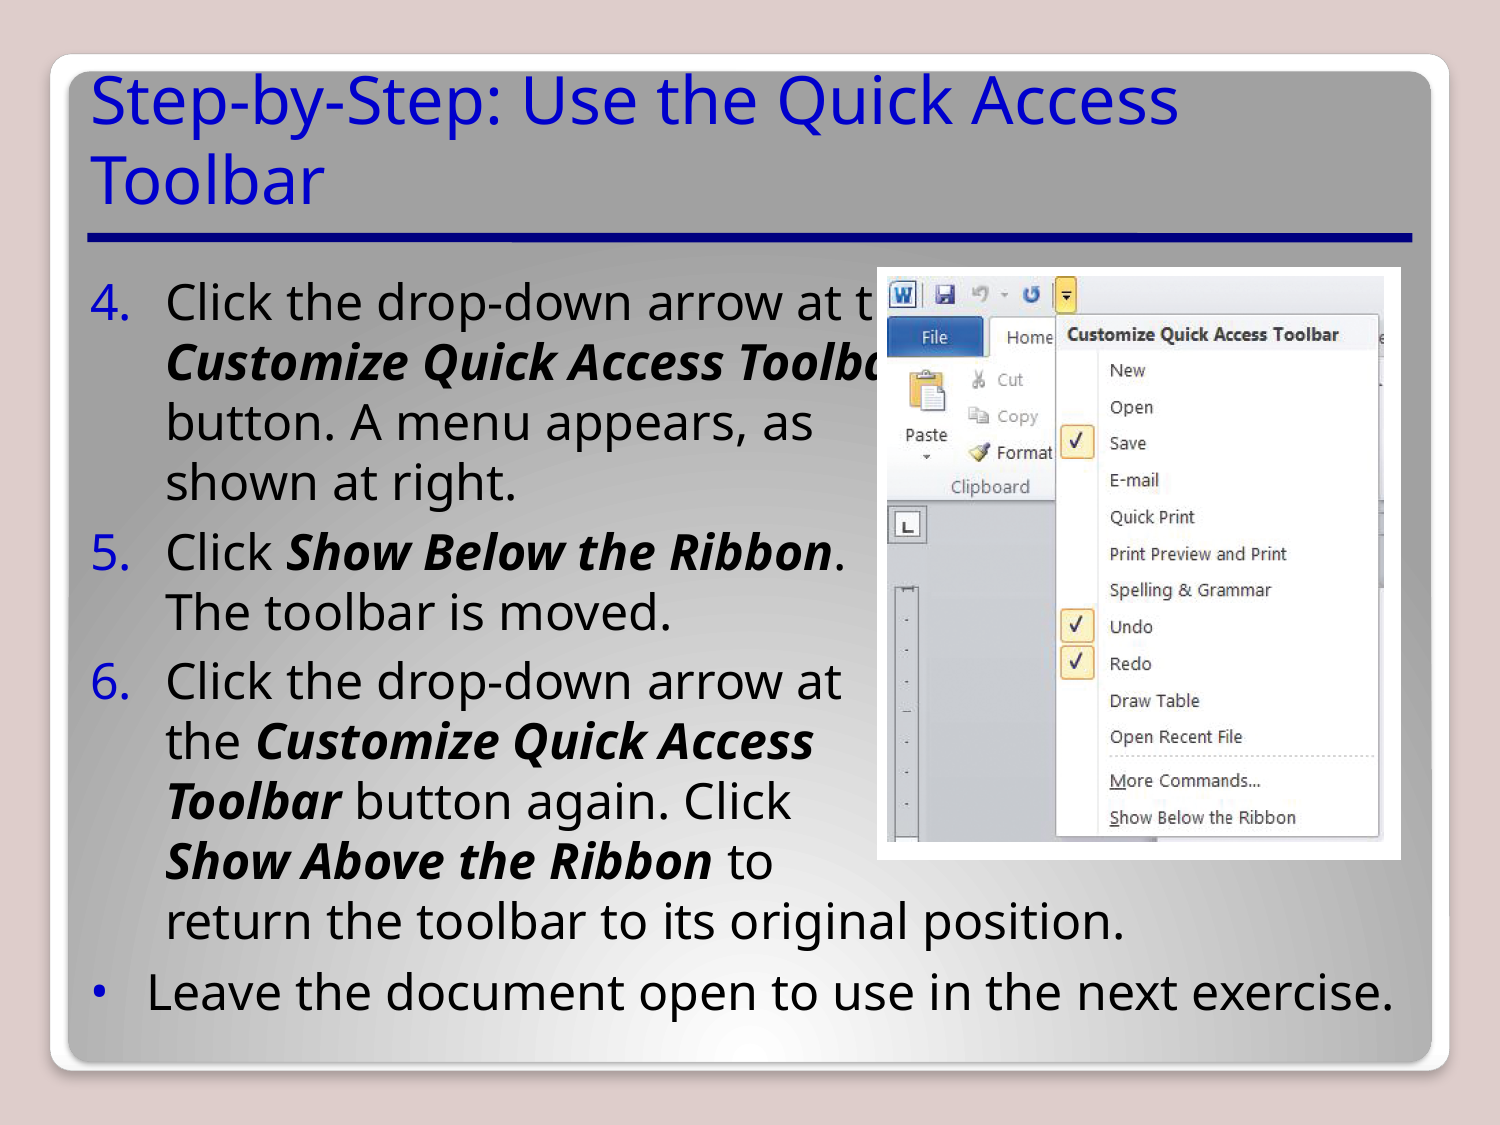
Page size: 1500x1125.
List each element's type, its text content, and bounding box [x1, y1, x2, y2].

picture [877, 266, 1402, 860]
list Click the drop-down arrow at the Customize Quick Access Toolbar button. A menu appears, as shown at right. Click Show Below the Ribbon. The toolbar is moved. Click the drop-down arrow at the Customize Quick Access Toolbar button again. Click Show Above the Ribbon to return the toolbar to its original position. Leave the document open to use in the next exercise. [74, 262, 1426, 1063]
title Step-by-Step: Use the Quick Access Toolbar [74, 74, 1426, 226]
